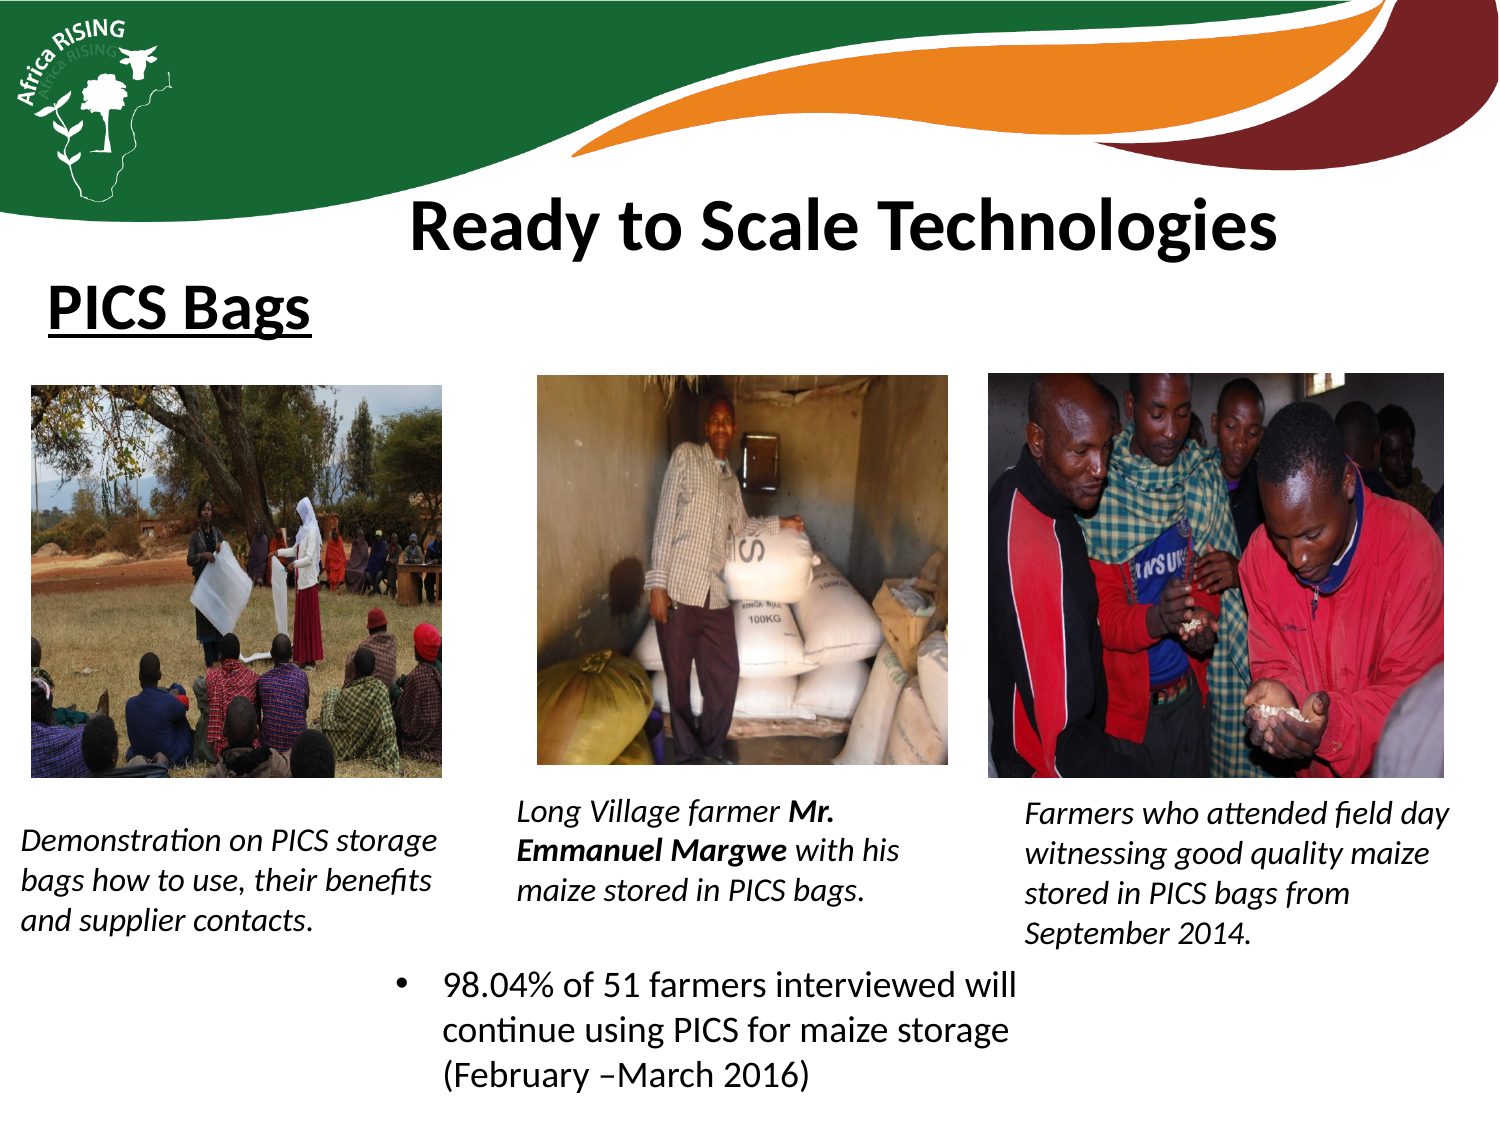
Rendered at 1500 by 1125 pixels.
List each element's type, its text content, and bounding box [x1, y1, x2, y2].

title Ready to Scale Technologies [277, 126, 1412, 315]
text_box PICS Bags [33, 255, 327, 350]
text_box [5, 373, 1500, 961]
picture [0, 0, 1499, 222]
text_box 98.04% of 51 farmers interviewed will continue using PICS for maize storage (February –March 2016) [380, 969, 1131, 1102]
